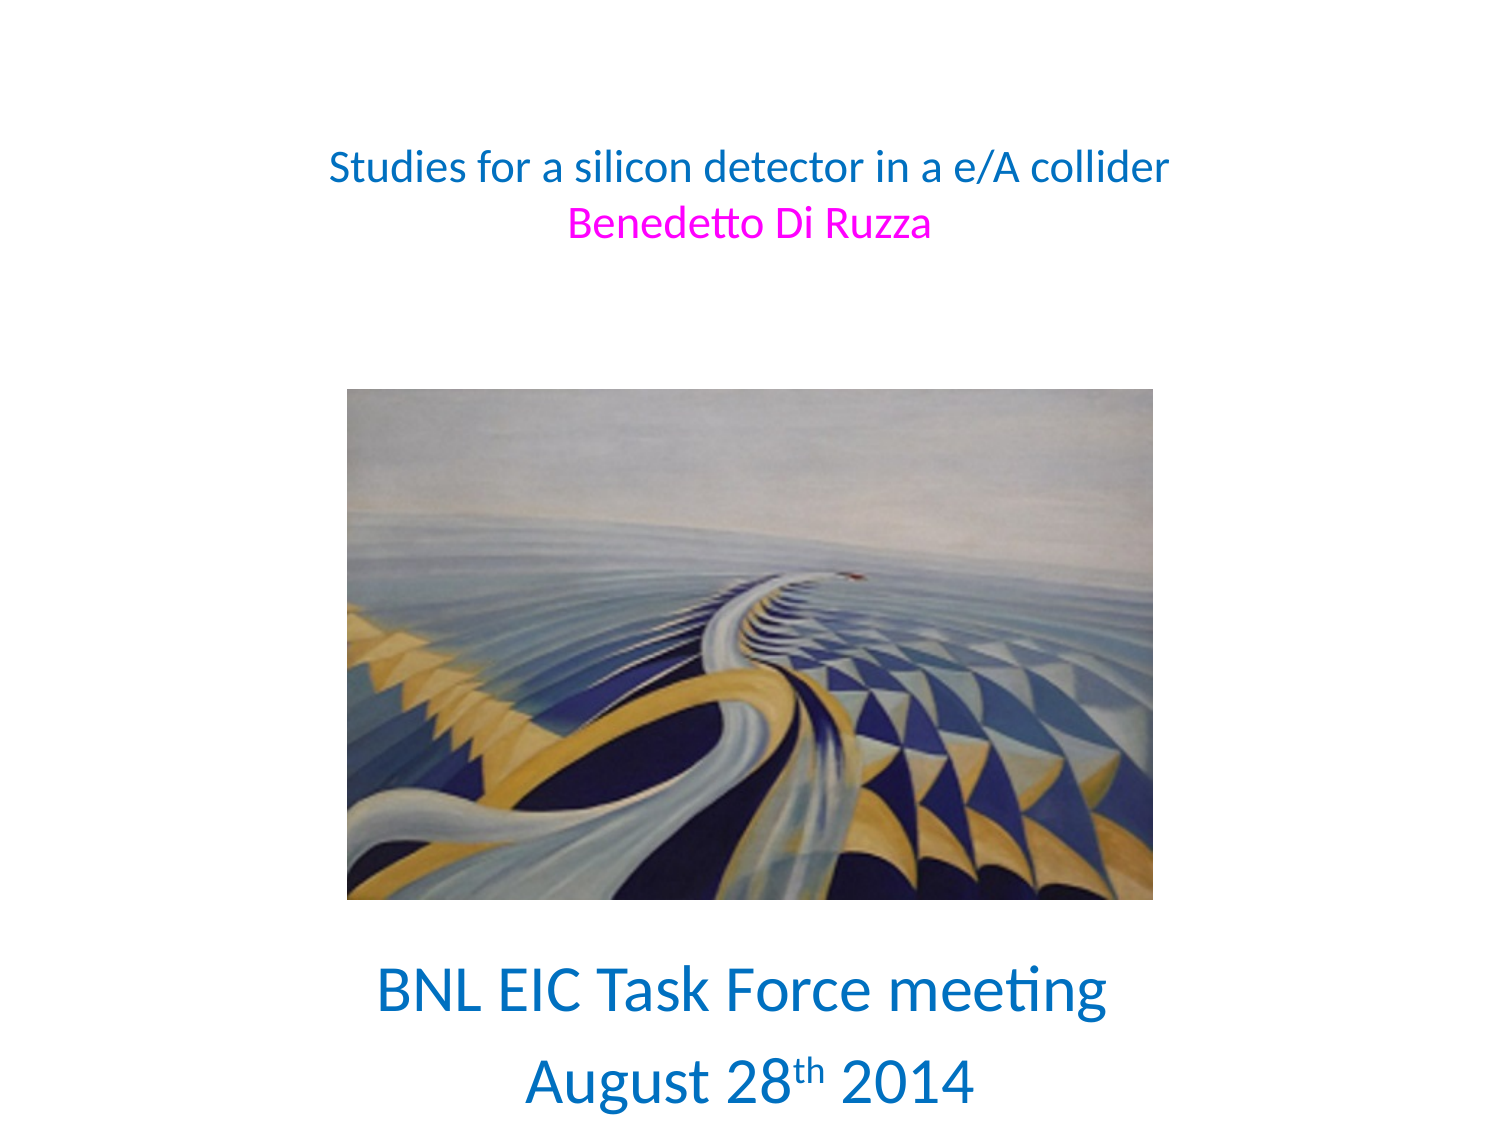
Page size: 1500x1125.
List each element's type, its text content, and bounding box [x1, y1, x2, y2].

title Studies for a silicon detector in a e/A collider Benedetto Di Ruzza [0, 71, 1500, 313]
subtitle BNL EIC Task Force meeting August 28th 2014 [225, 937, 1275, 1125]
picture [347, 389, 1153, 901]
